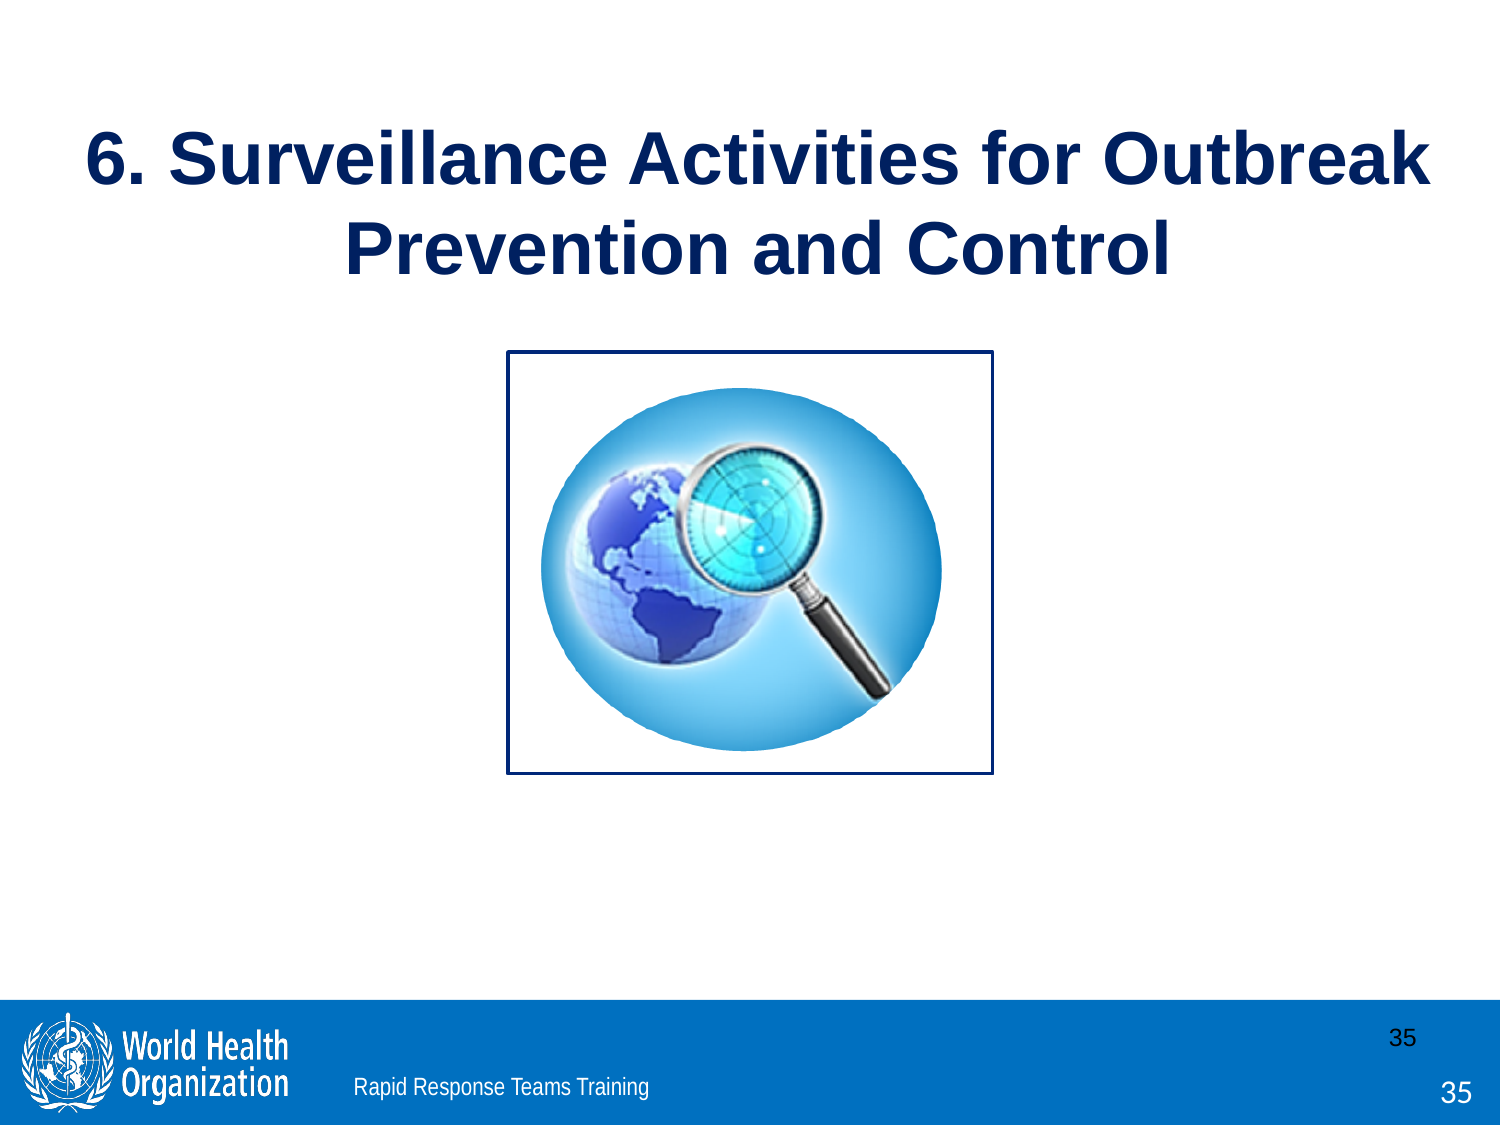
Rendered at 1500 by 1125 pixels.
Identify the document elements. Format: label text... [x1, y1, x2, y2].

picture [506, 349, 994, 776]
picture [21, 1012, 288, 1113]
text_box 35 [1081, 1014, 1432, 1093]
text_box 6. Surveillance Activities for Outbreak Prevention and Control [17, 101, 1500, 297]
